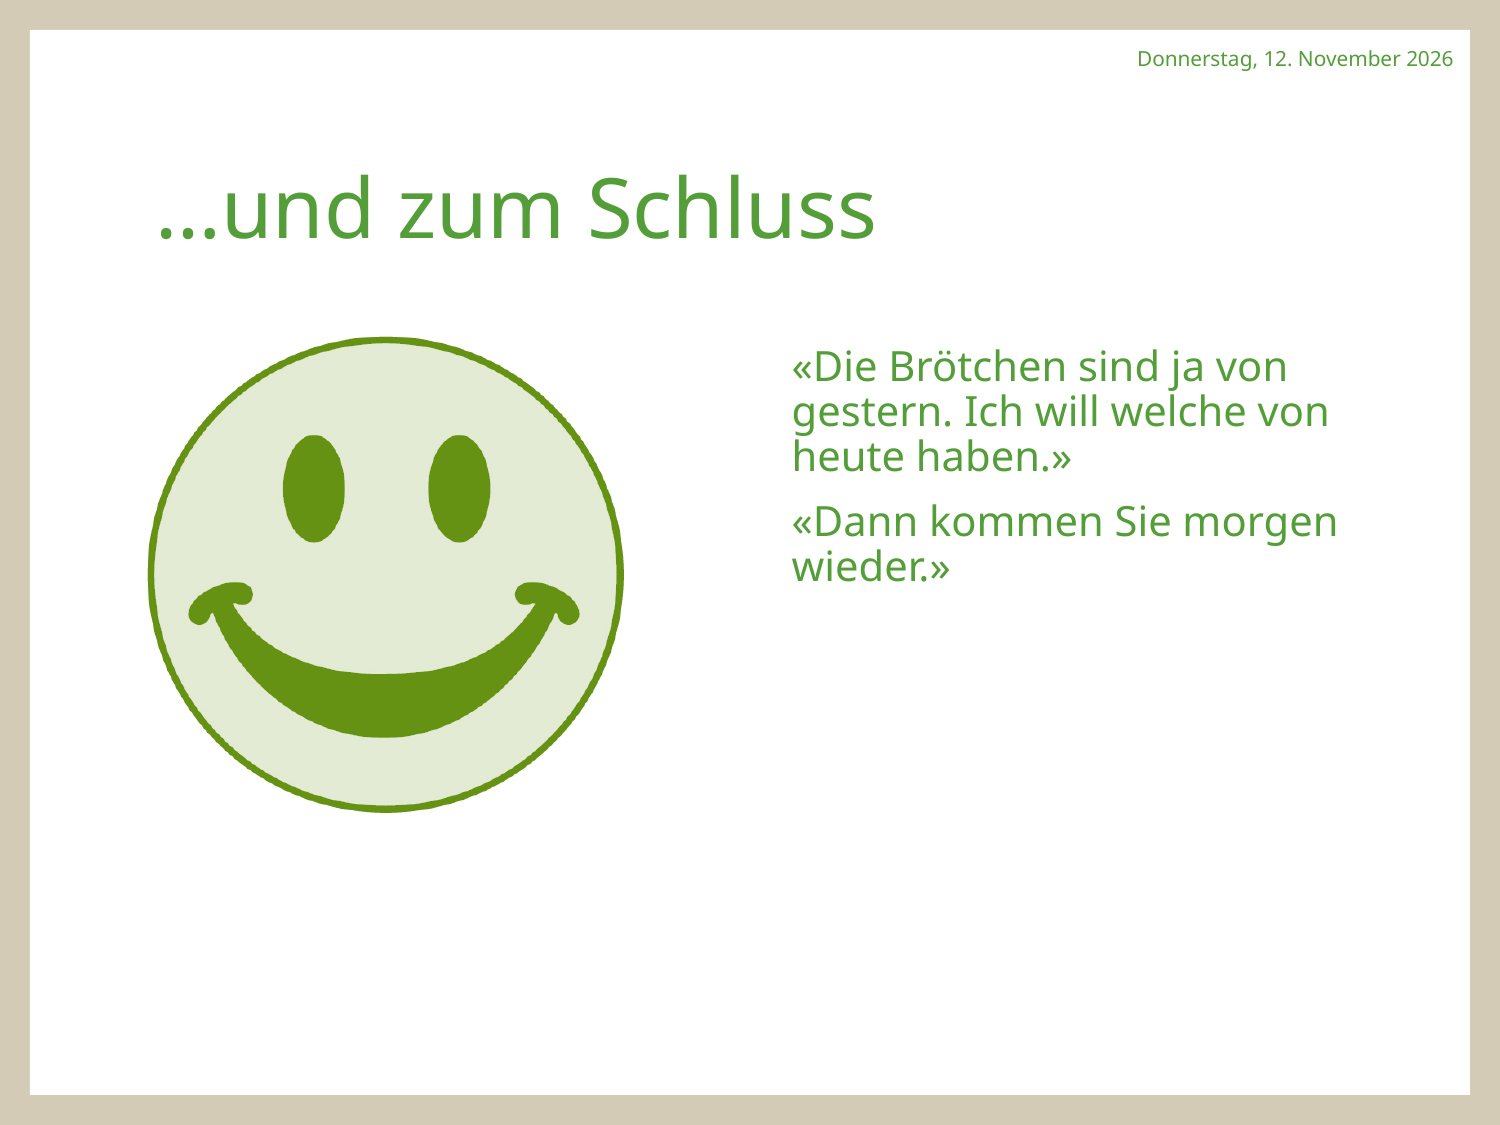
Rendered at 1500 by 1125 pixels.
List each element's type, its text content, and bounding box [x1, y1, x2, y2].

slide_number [995, 29, 1469, 90]
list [140, 329, 629, 818]
title …und zum Schluss [140, 99, 1356, 323]
list «Die Brötchen sind ja von gestern. Ich will welche von heute haben.» «Dann kommen Sie morgen wieder.» [771, 337, 1357, 998]
